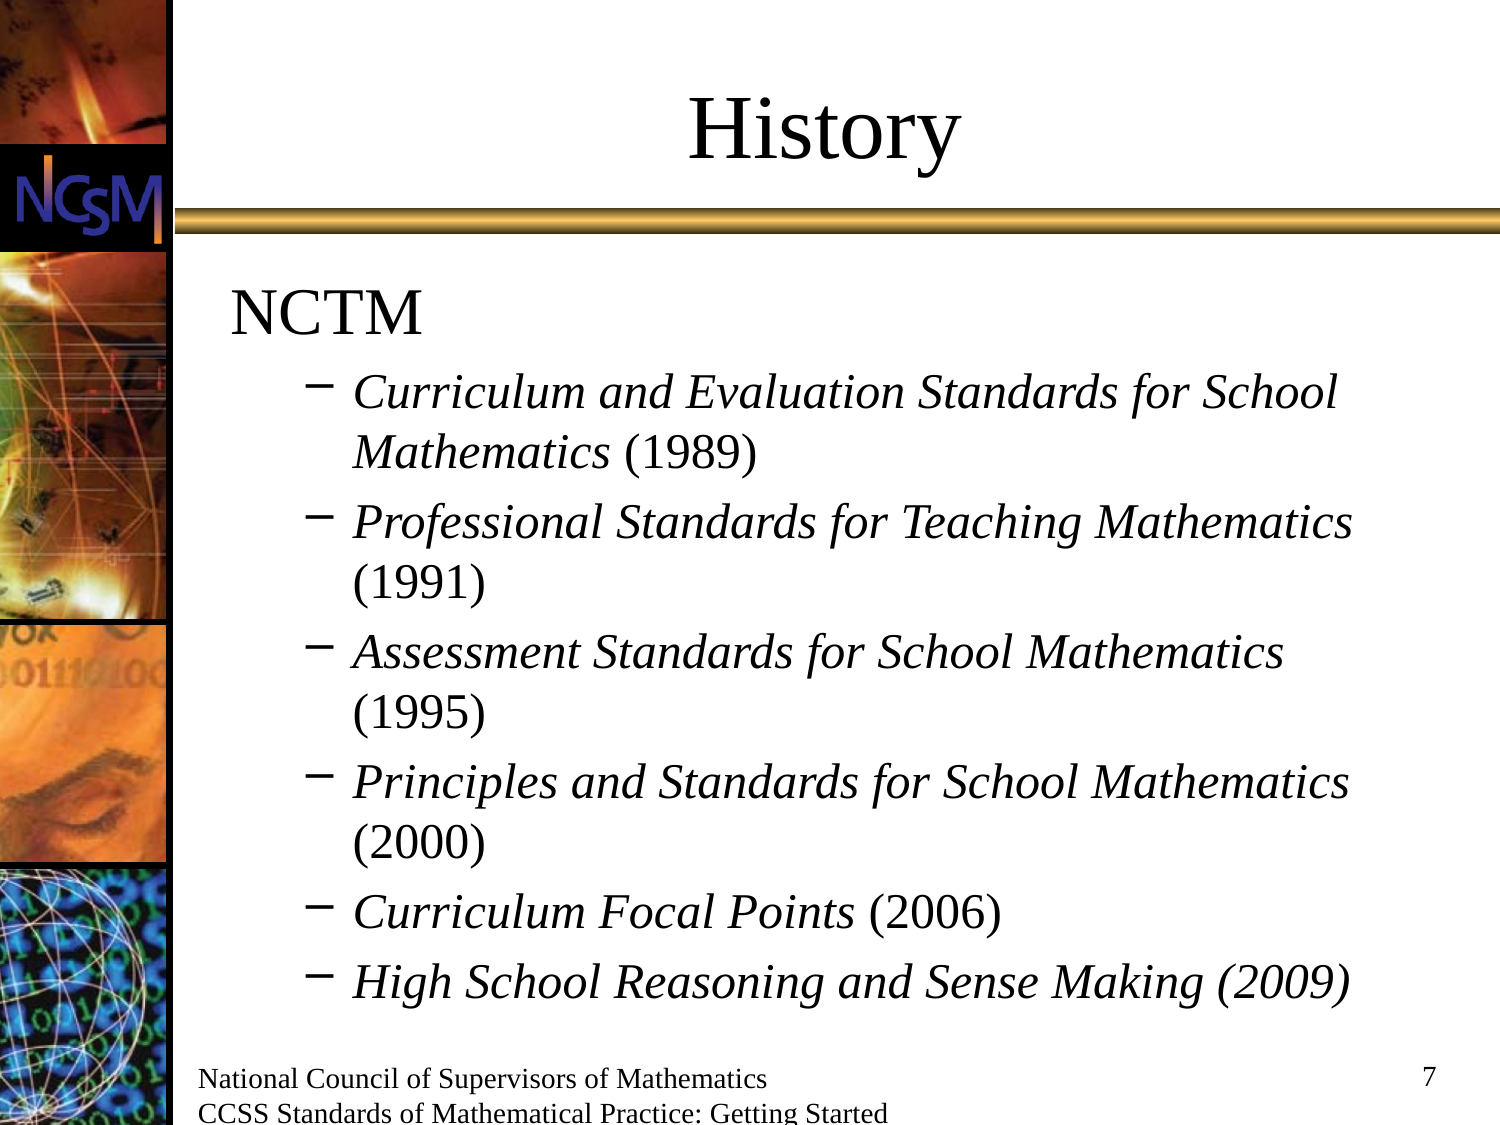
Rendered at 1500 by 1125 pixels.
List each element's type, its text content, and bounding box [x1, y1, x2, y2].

title History [200, 37, 1450, 206]
picture [0, 625, 166, 862]
picture [0, 0, 167, 619]
list NCTM Curriculum and Evaluation Standards for School Mathematics (1989) Professional Standards for Teaching Mathematics (1991) Assessment Standards for School Mathematics (1995) Principles and Standards for School Mathematics (2000) Curriculum Focal Points (2006) High School Reasoning and Sense Making (2009) [215, 260, 1438, 976]
slide_number 7 [1379, 1049, 1453, 1125]
picture [0, 869, 166, 1125]
